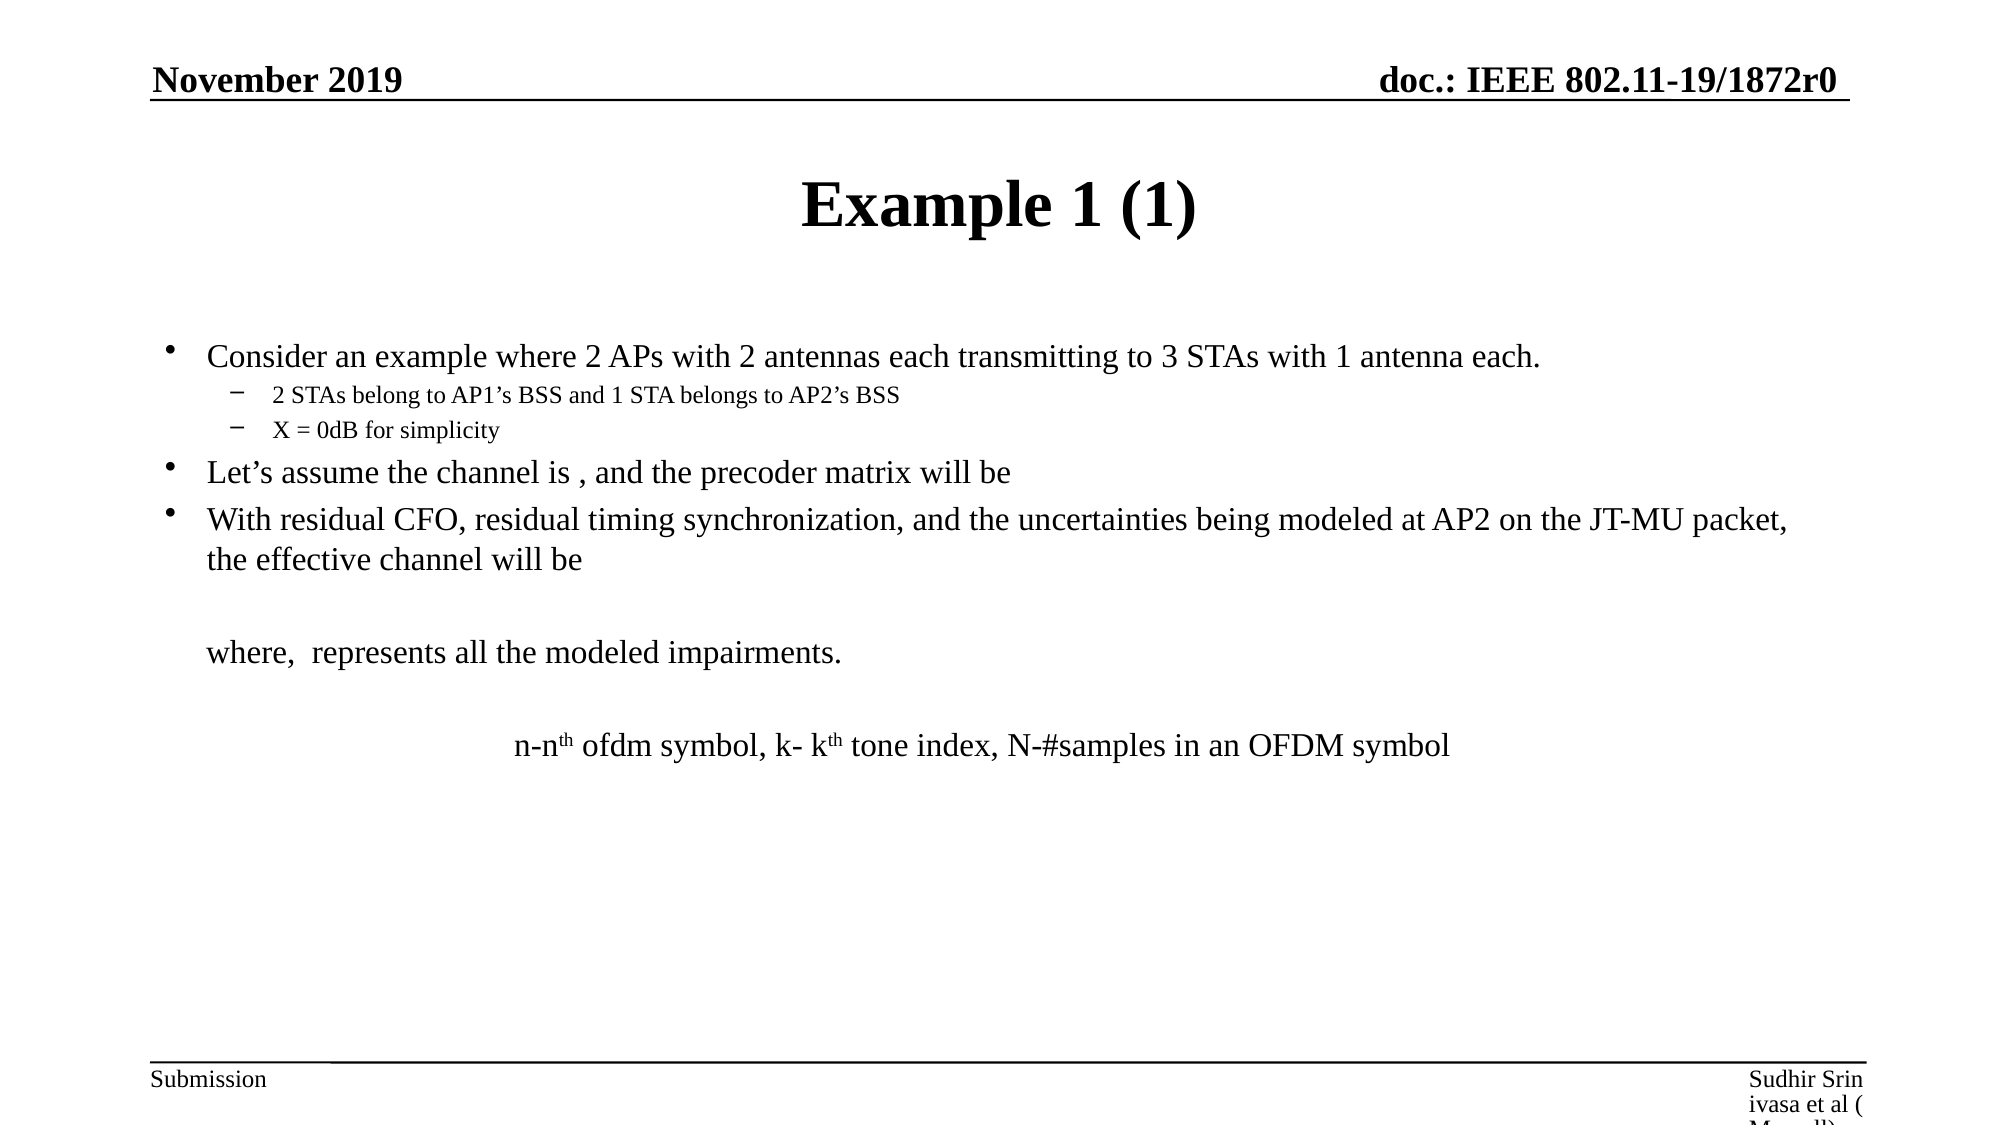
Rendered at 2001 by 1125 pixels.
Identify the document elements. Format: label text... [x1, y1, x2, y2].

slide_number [152, 54, 406, 101]
title Example 1 (1) [150, 112, 1850, 288]
footer Sudhir Srinivasa et al (Marvell) [1748, 1061, 1869, 1108]
